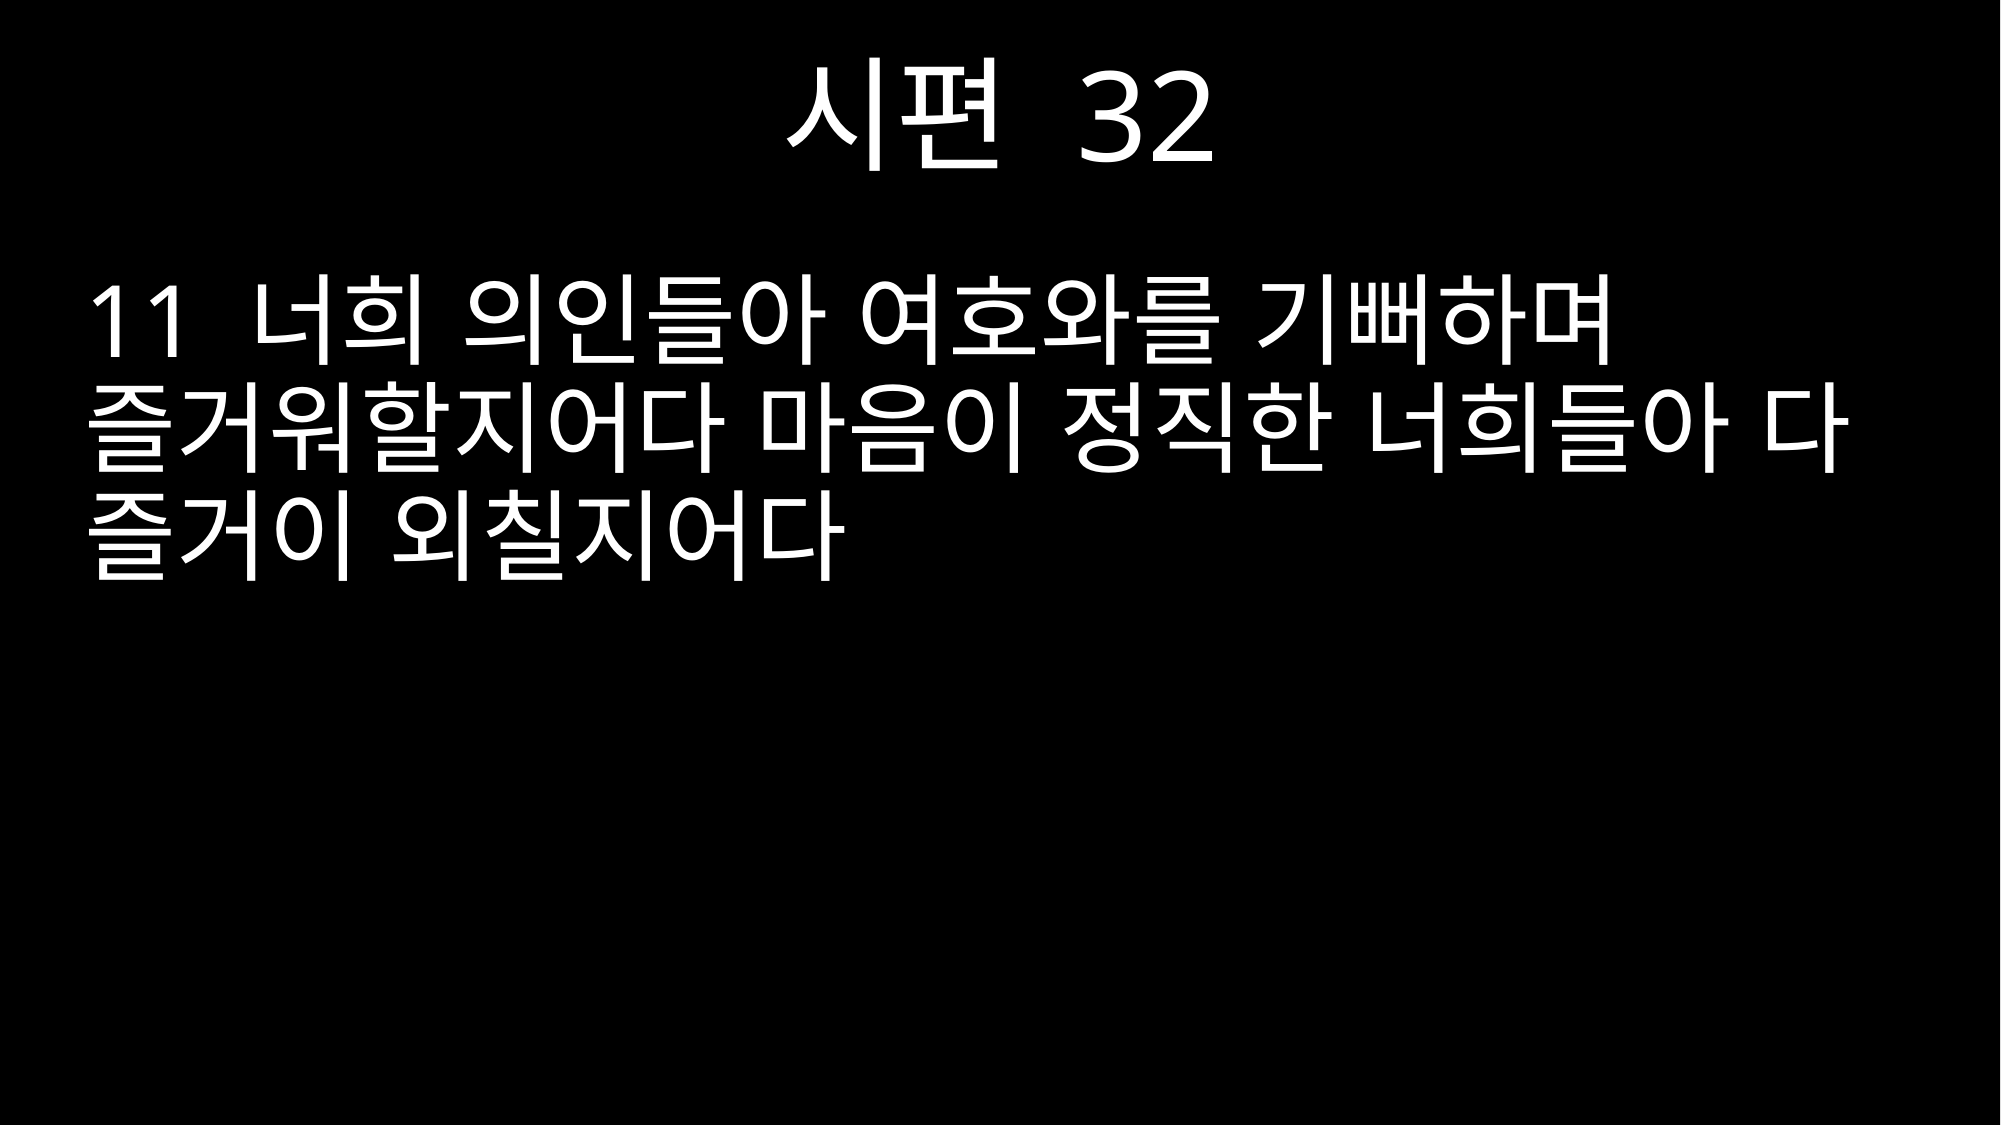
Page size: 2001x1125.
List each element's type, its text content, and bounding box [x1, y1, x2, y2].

footer 시편 32 [0, 32, 2000, 192]
picture [0, 0, 2001, 1125]
list 11 너희 의인들아 여호와를 기뻐하며 즐거워할지어다 마음이 정직한 너희들아 다 즐거이 외칠지어다 [69, 263, 1953, 423]
